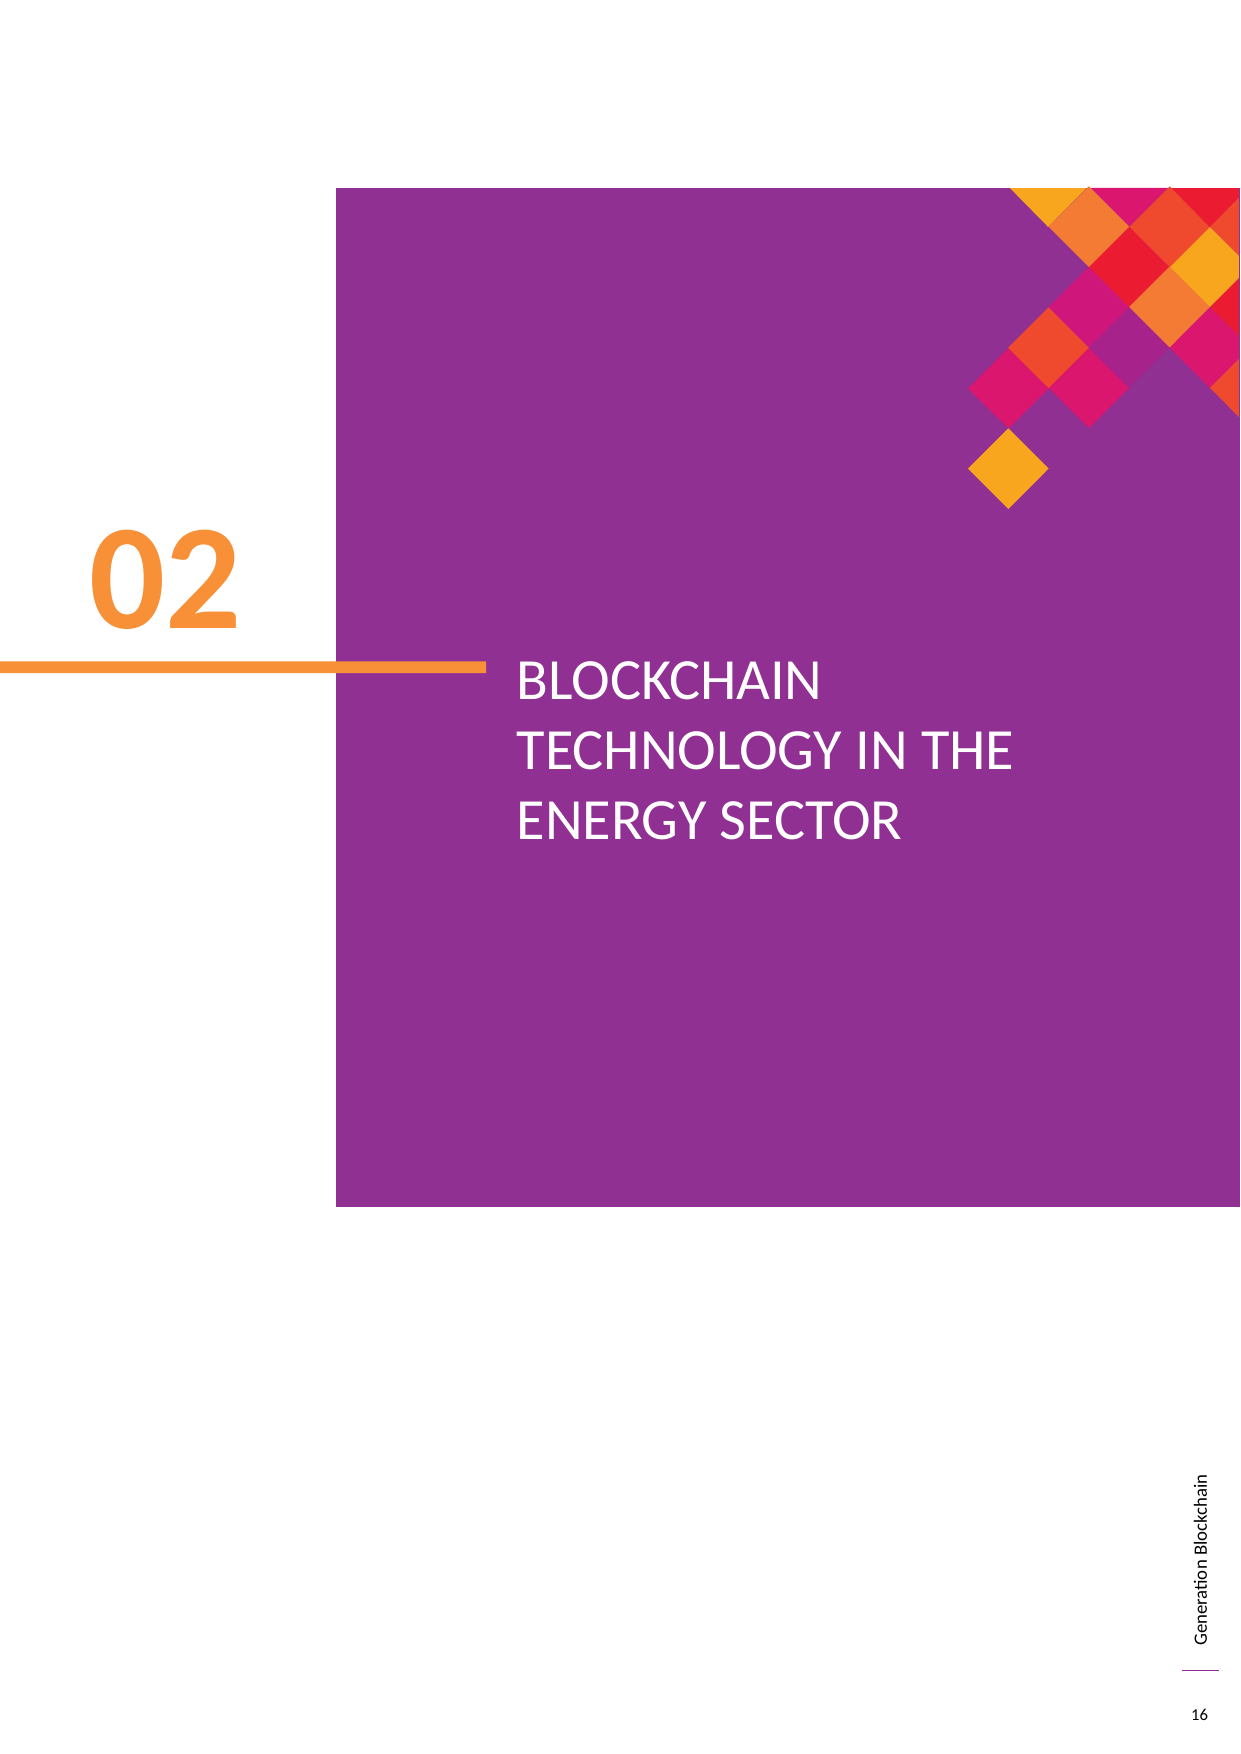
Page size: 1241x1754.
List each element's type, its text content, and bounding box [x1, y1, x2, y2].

slide_number 16 [1170, 1692, 1229, 1736]
list BLOCKCHAIN TECHNOLOGY IN THE ENERGY SECTOR [501, 634, 1074, 813]
list 02 [74, 471, 375, 727]
